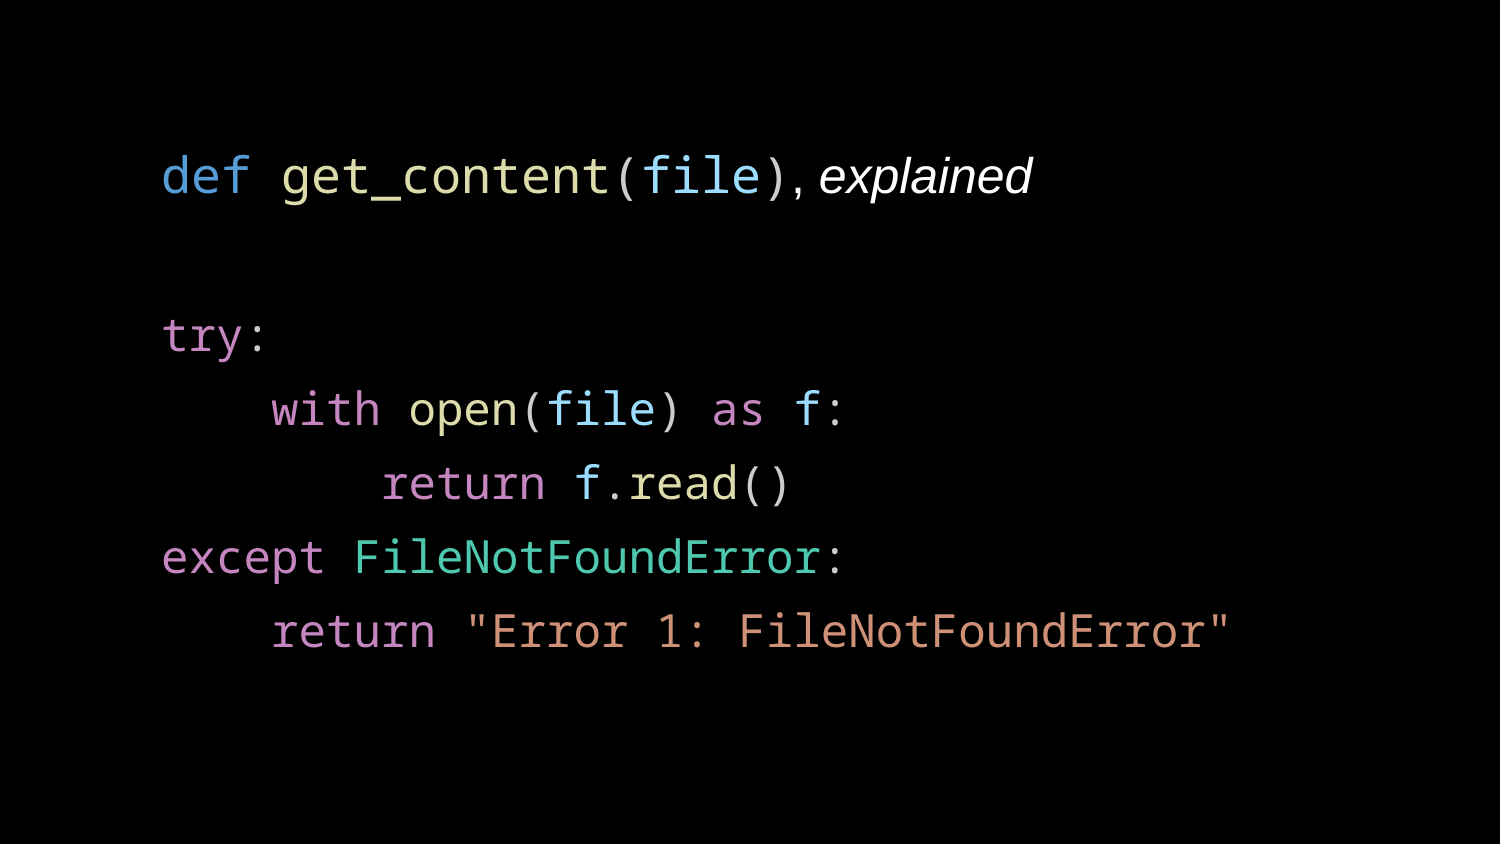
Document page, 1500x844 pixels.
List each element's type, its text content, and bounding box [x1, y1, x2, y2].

text_box try: with open(file) as f: return f.read() except FileNotFoundError: return "Error 1: FileNotFoundError" [146, 209, 1354, 735]
text_box def get_content(file), explained [146, 109, 1255, 217]
